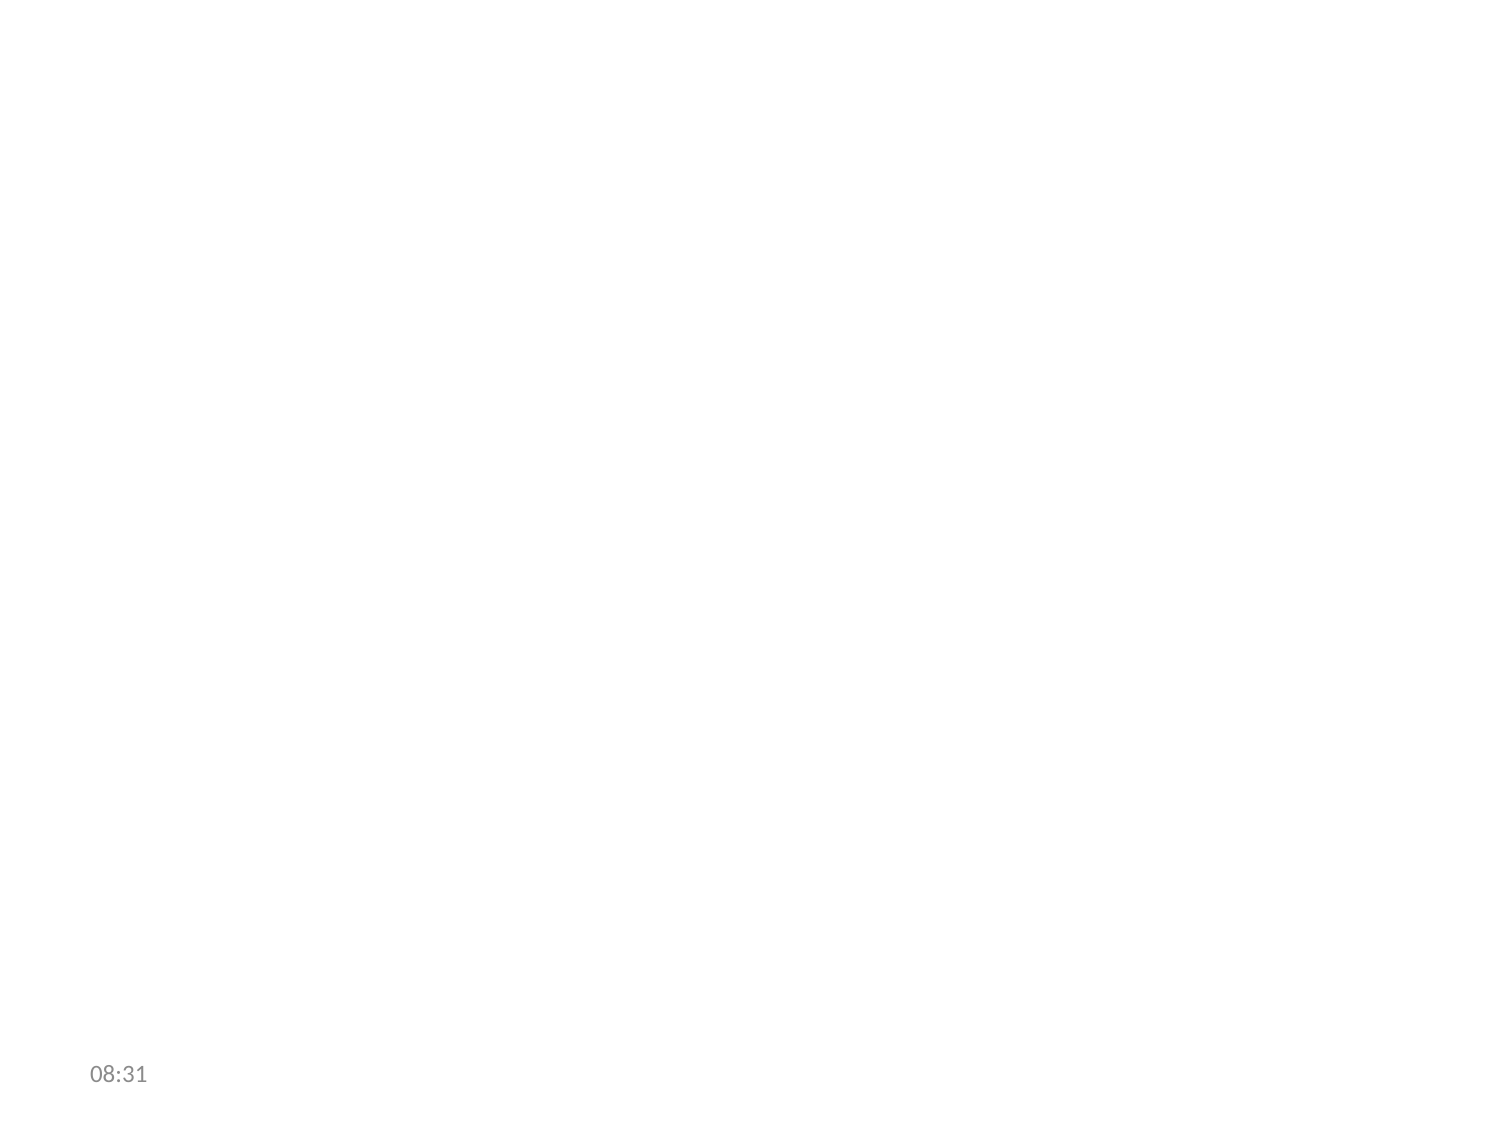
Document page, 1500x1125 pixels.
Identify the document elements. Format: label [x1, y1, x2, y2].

slide_number [75, 1042, 425, 1103]
